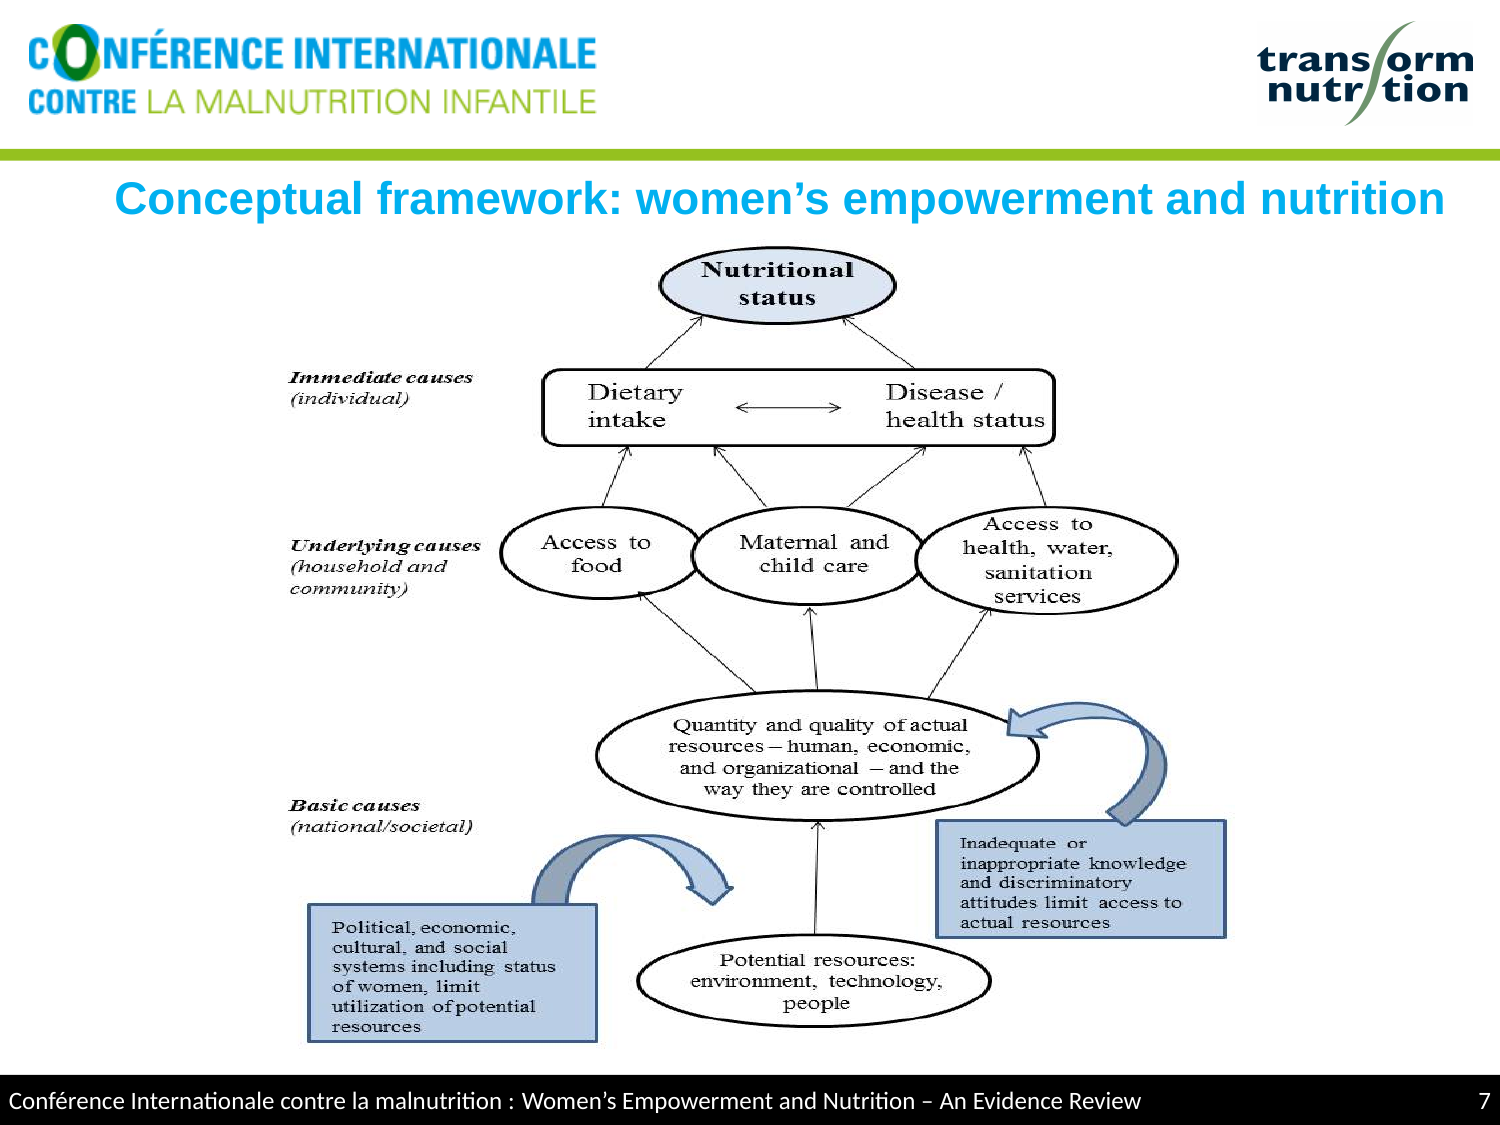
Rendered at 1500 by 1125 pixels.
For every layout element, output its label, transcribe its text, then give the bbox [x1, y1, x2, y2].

footer Conférence Internationale contre la malnutrition : Women’s Empowerment and Nutrition – An Evidence Review [0, 1069, 272, 1125]
text_box Conceptual framework: women’s empowerment and nutrition [99, 160, 1473, 231]
slide_number 7 [1238, 1069, 1500, 1125]
picture [1257, 21, 1474, 126]
text_box [0, 147, 1500, 163]
picture [29, 24, 597, 115]
picture [277, 207, 1235, 1125]
